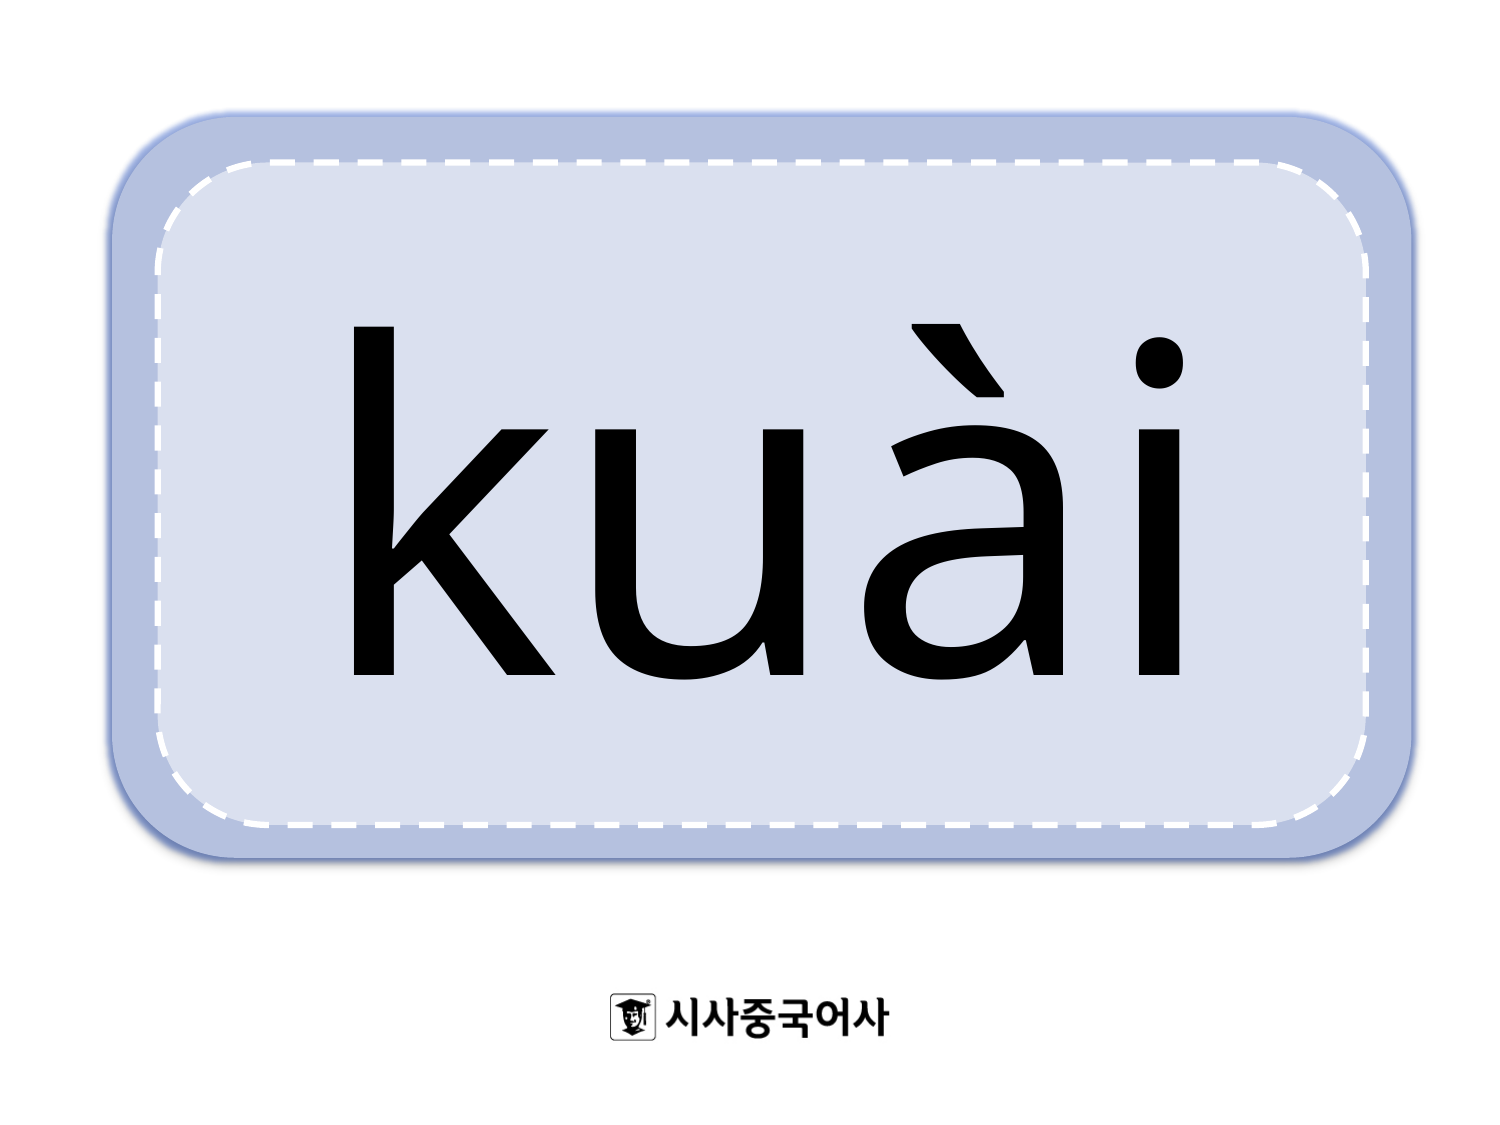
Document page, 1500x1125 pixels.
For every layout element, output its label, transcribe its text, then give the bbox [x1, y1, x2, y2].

text_box kuài [162, 160, 1371, 824]
picture [602, 987, 898, 1047]
